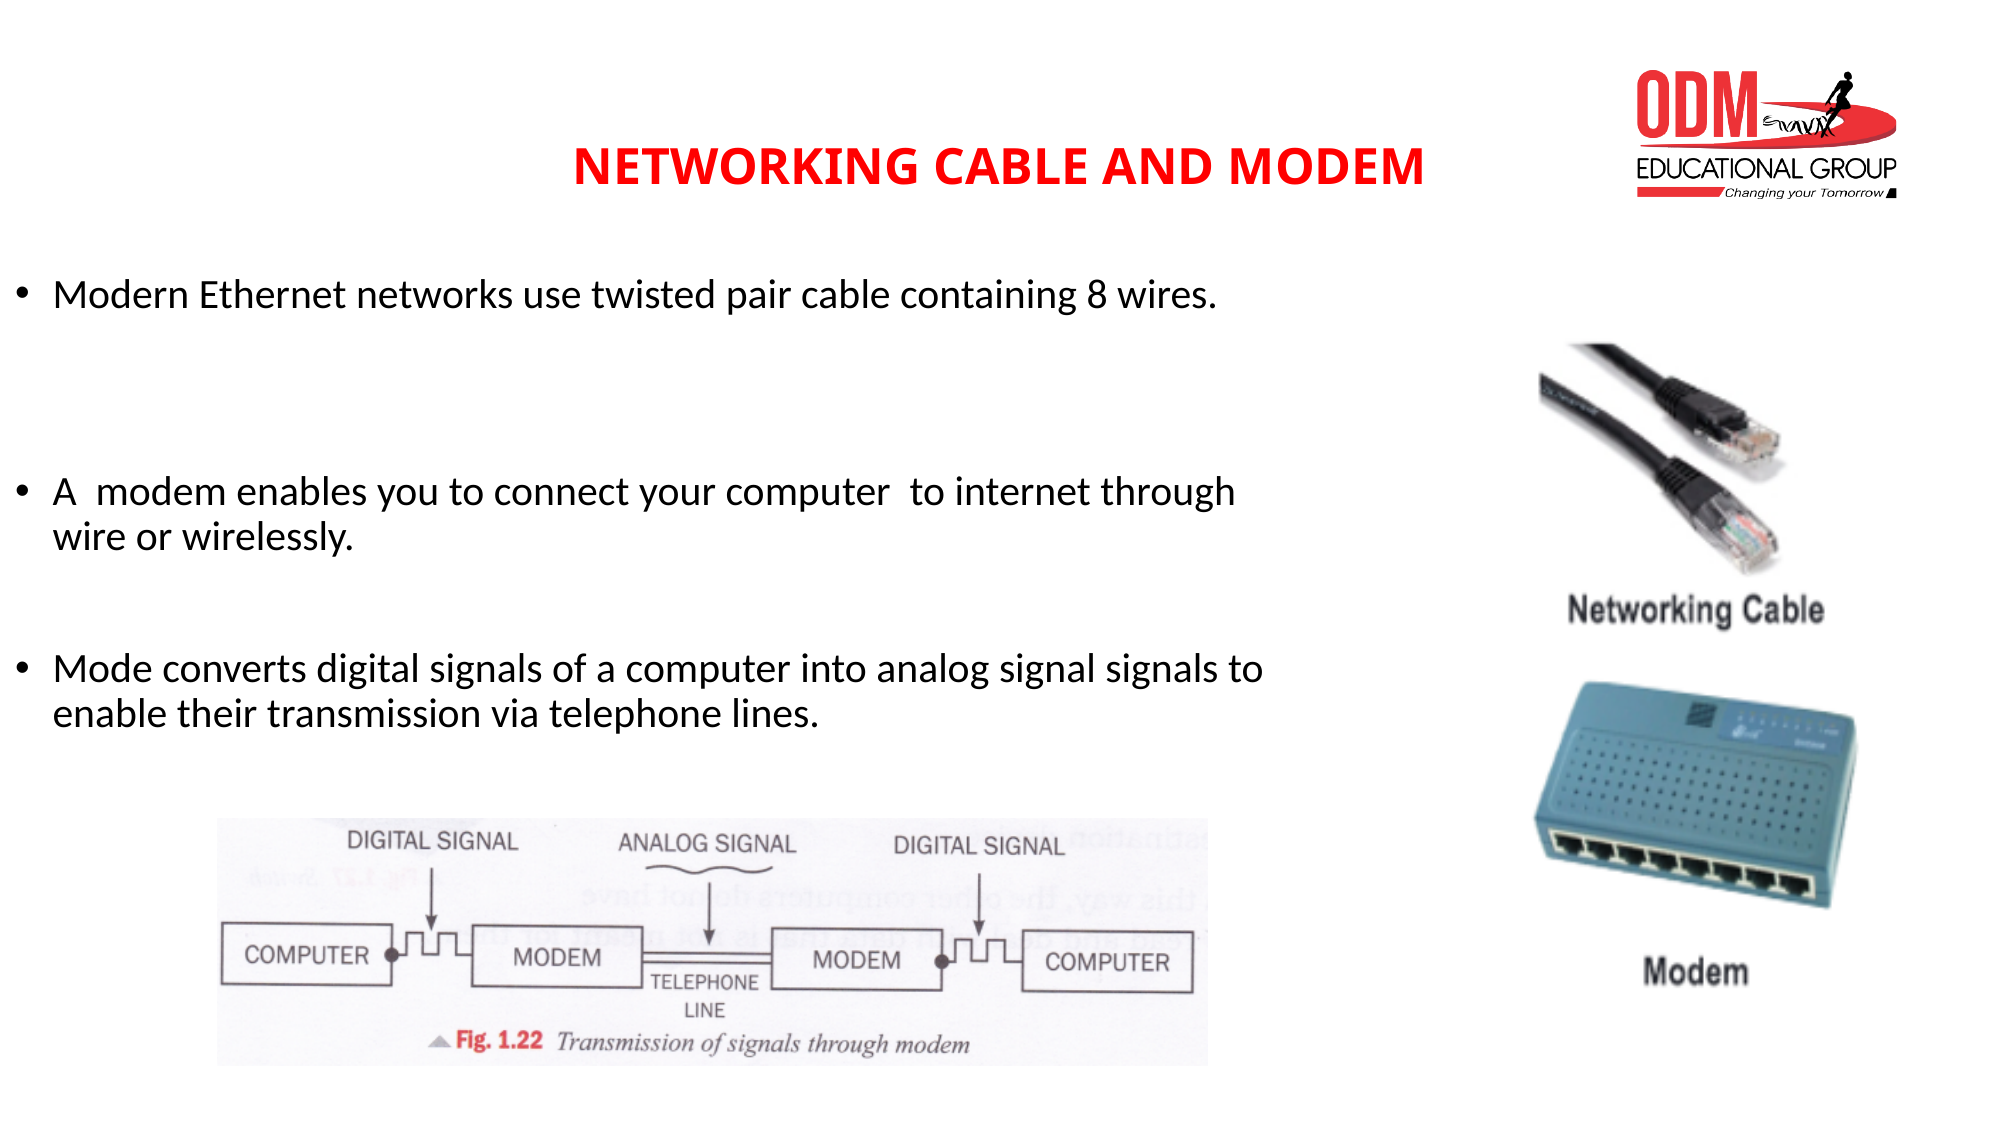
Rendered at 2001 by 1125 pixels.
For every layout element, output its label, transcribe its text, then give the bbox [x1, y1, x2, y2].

list Modern Ethernet networks use twisted pair cable containing 8 wires. A modem enables you to connect your computer to internet through wire or wirelessly. Mode converts digital signals of a computer into analog signal signals to enable their transmission via telephone lines. [0, 264, 1314, 1105]
picture [217, 818, 1208, 1066]
text_box [1637, 70, 1897, 199]
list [1480, 315, 1873, 1011]
title NETWORKING CABLE AND MODEM [137, 59, 1863, 278]
